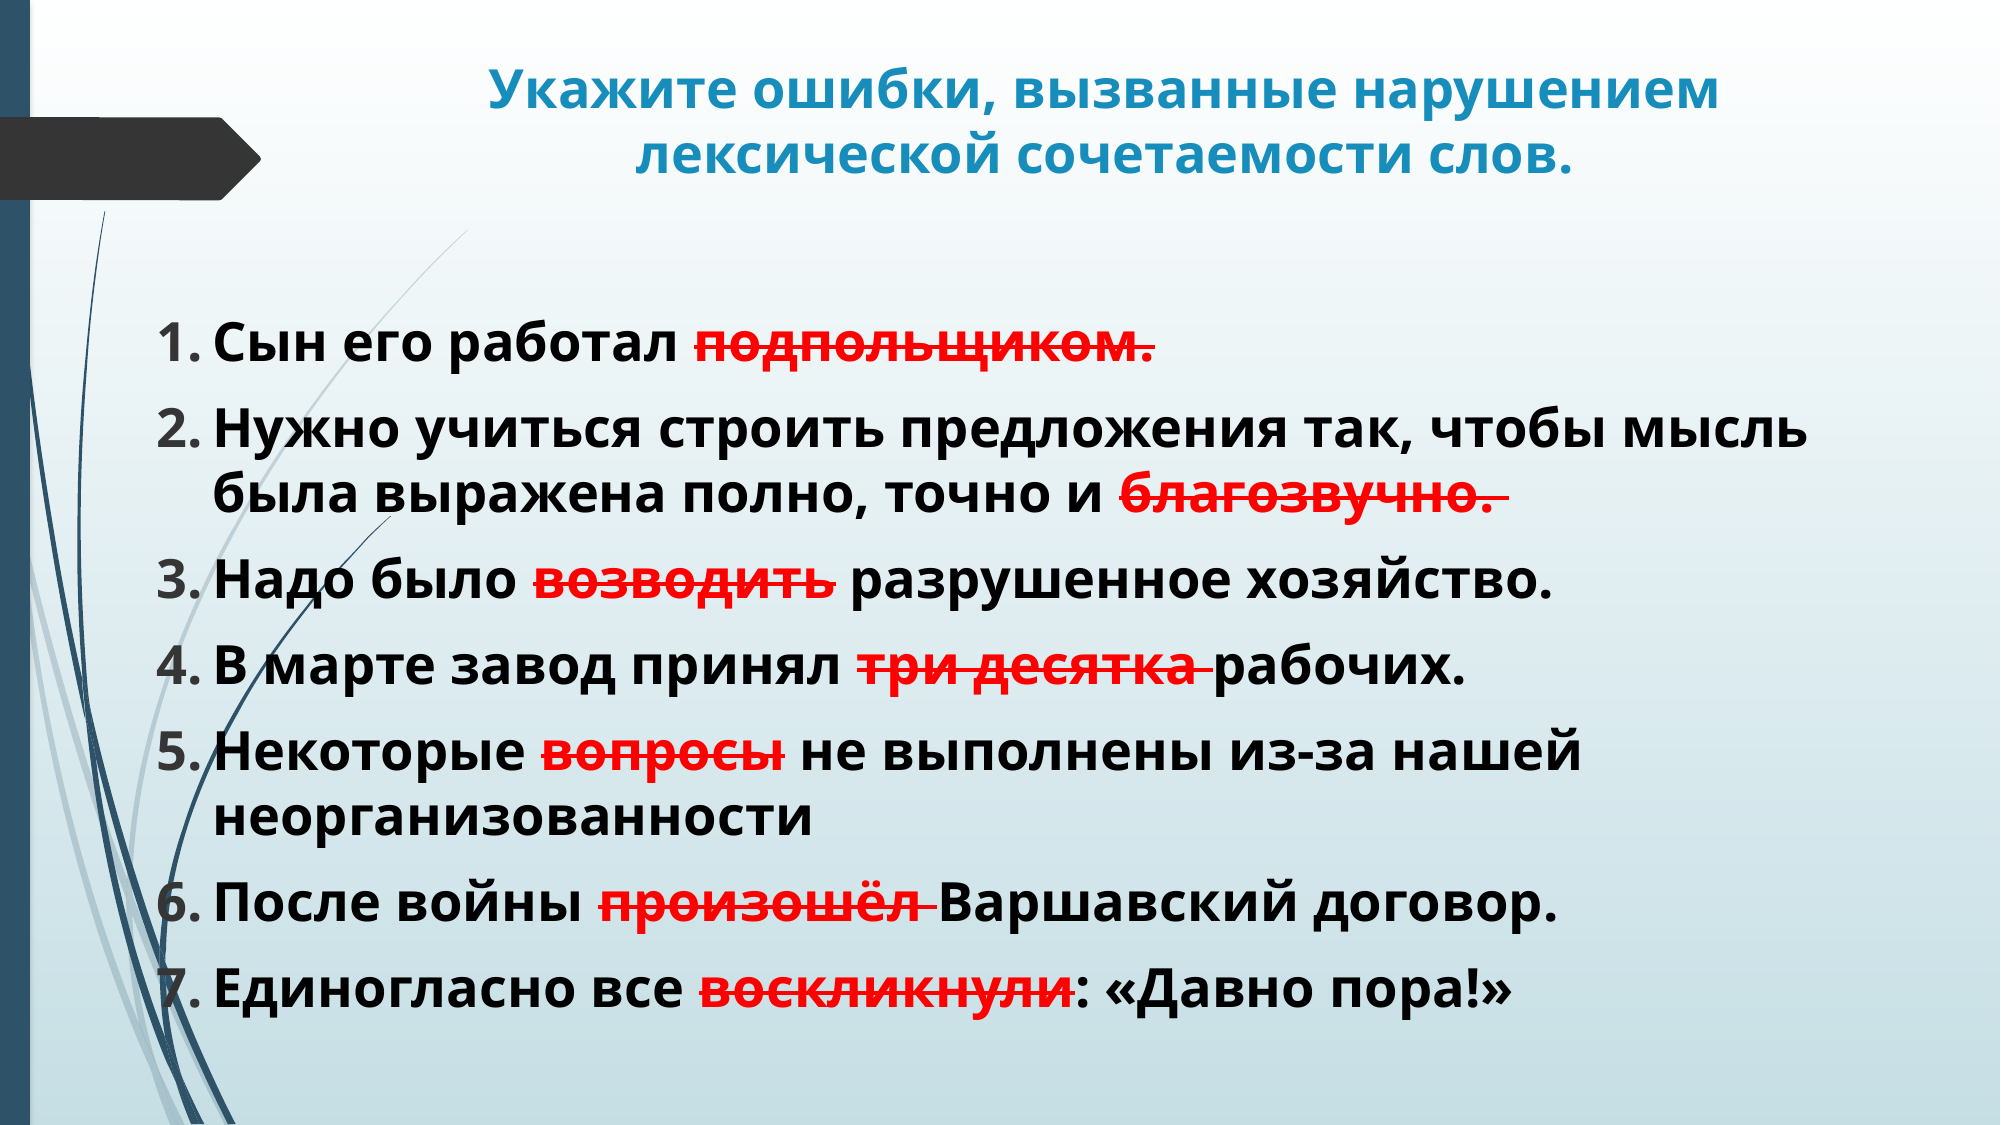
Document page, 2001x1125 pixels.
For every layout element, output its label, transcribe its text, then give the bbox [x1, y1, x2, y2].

list Сын его работал подпольщиком. Нужно учиться строить предложения так, чтобы мысль была выражена полно, точно и благозвучно. Надо было возводить разрушенное хозяйство. В марте завод принял три десятка рабочих. Некоторые вопросы не выполнены из-за нашей неорганизованности После войны произошёл Варшавский договор. Единогласно все воскликнули: «Давно пора!» [141, 299, 1981, 1104]
title Укажите ошибки, вызванные нарушением лексической сочетаемости слов. [292, 47, 1918, 258]
